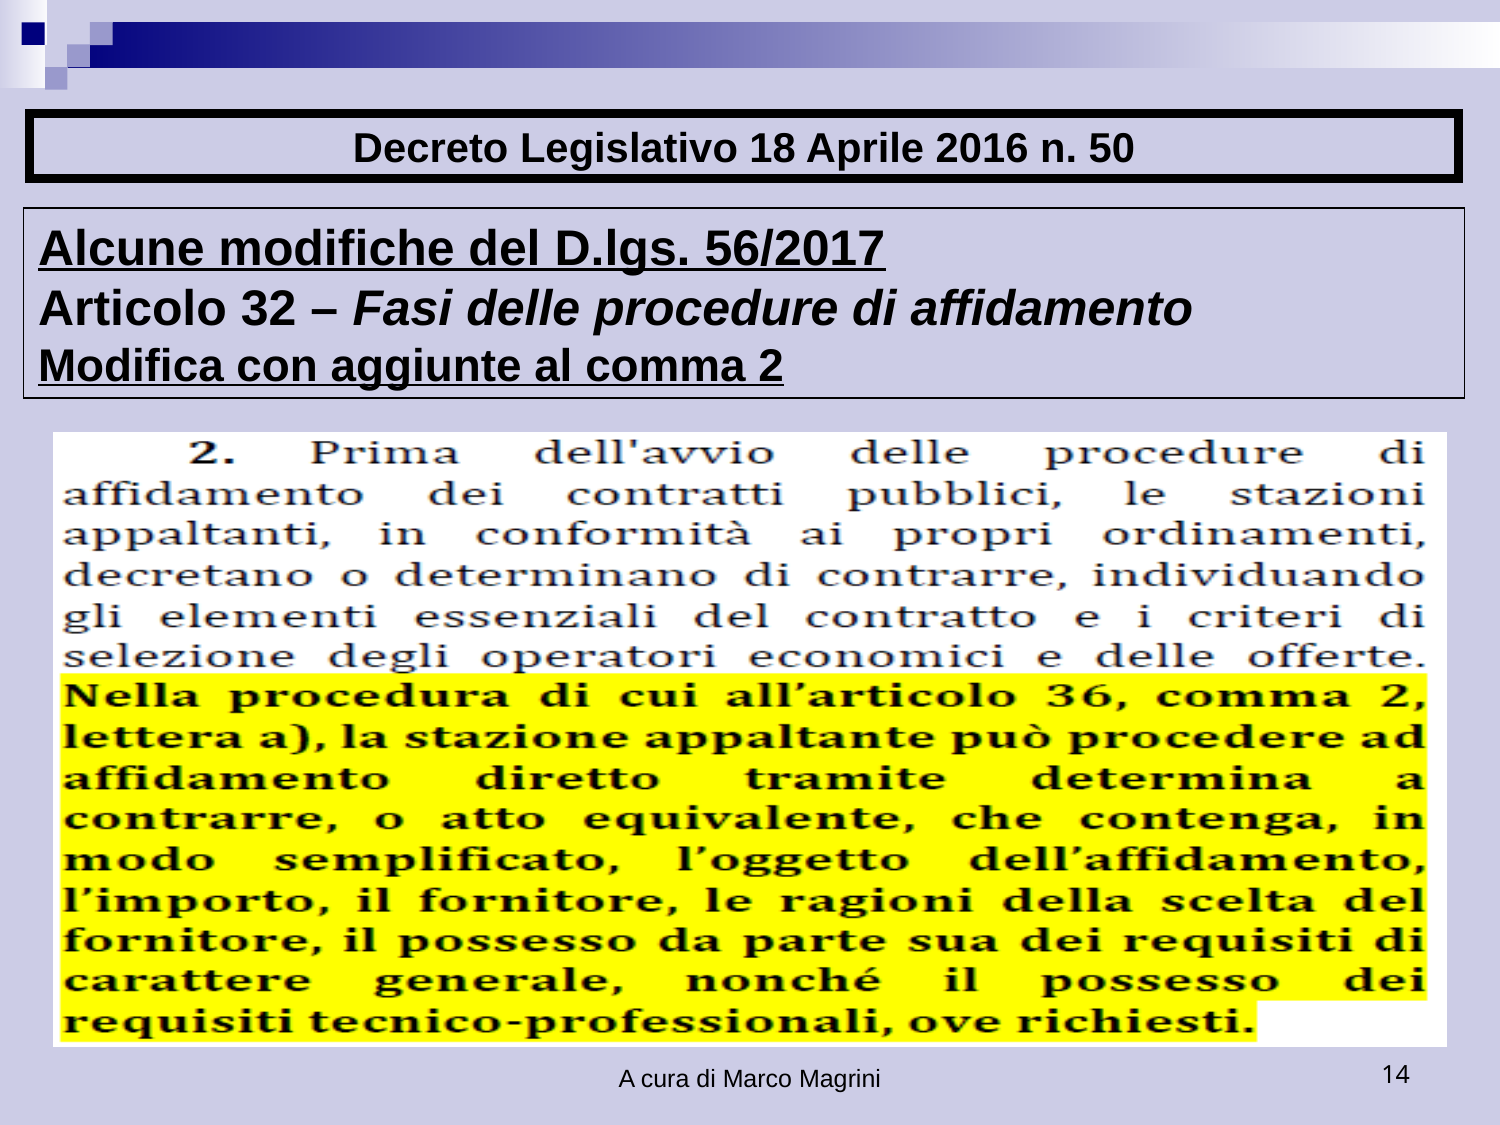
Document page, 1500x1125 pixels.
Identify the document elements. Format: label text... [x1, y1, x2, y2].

text_box [407, 398, 739, 403]
slide_number 14 [1074, 1056, 1425, 1100]
footer A cura di Marco Magrini [512, 1056, 988, 1100]
text_box Decreto Legislativo 18 Aprile 2016 n. 50 [29, 113, 1459, 179]
picture [52, 432, 1448, 1048]
text_box Alcune modifiche del D.lgs. 56/2017 Articolo 32 – Fasi delle procedure di affidamento Modifica con aggiunte al comma 2 [23, 208, 1465, 398]
